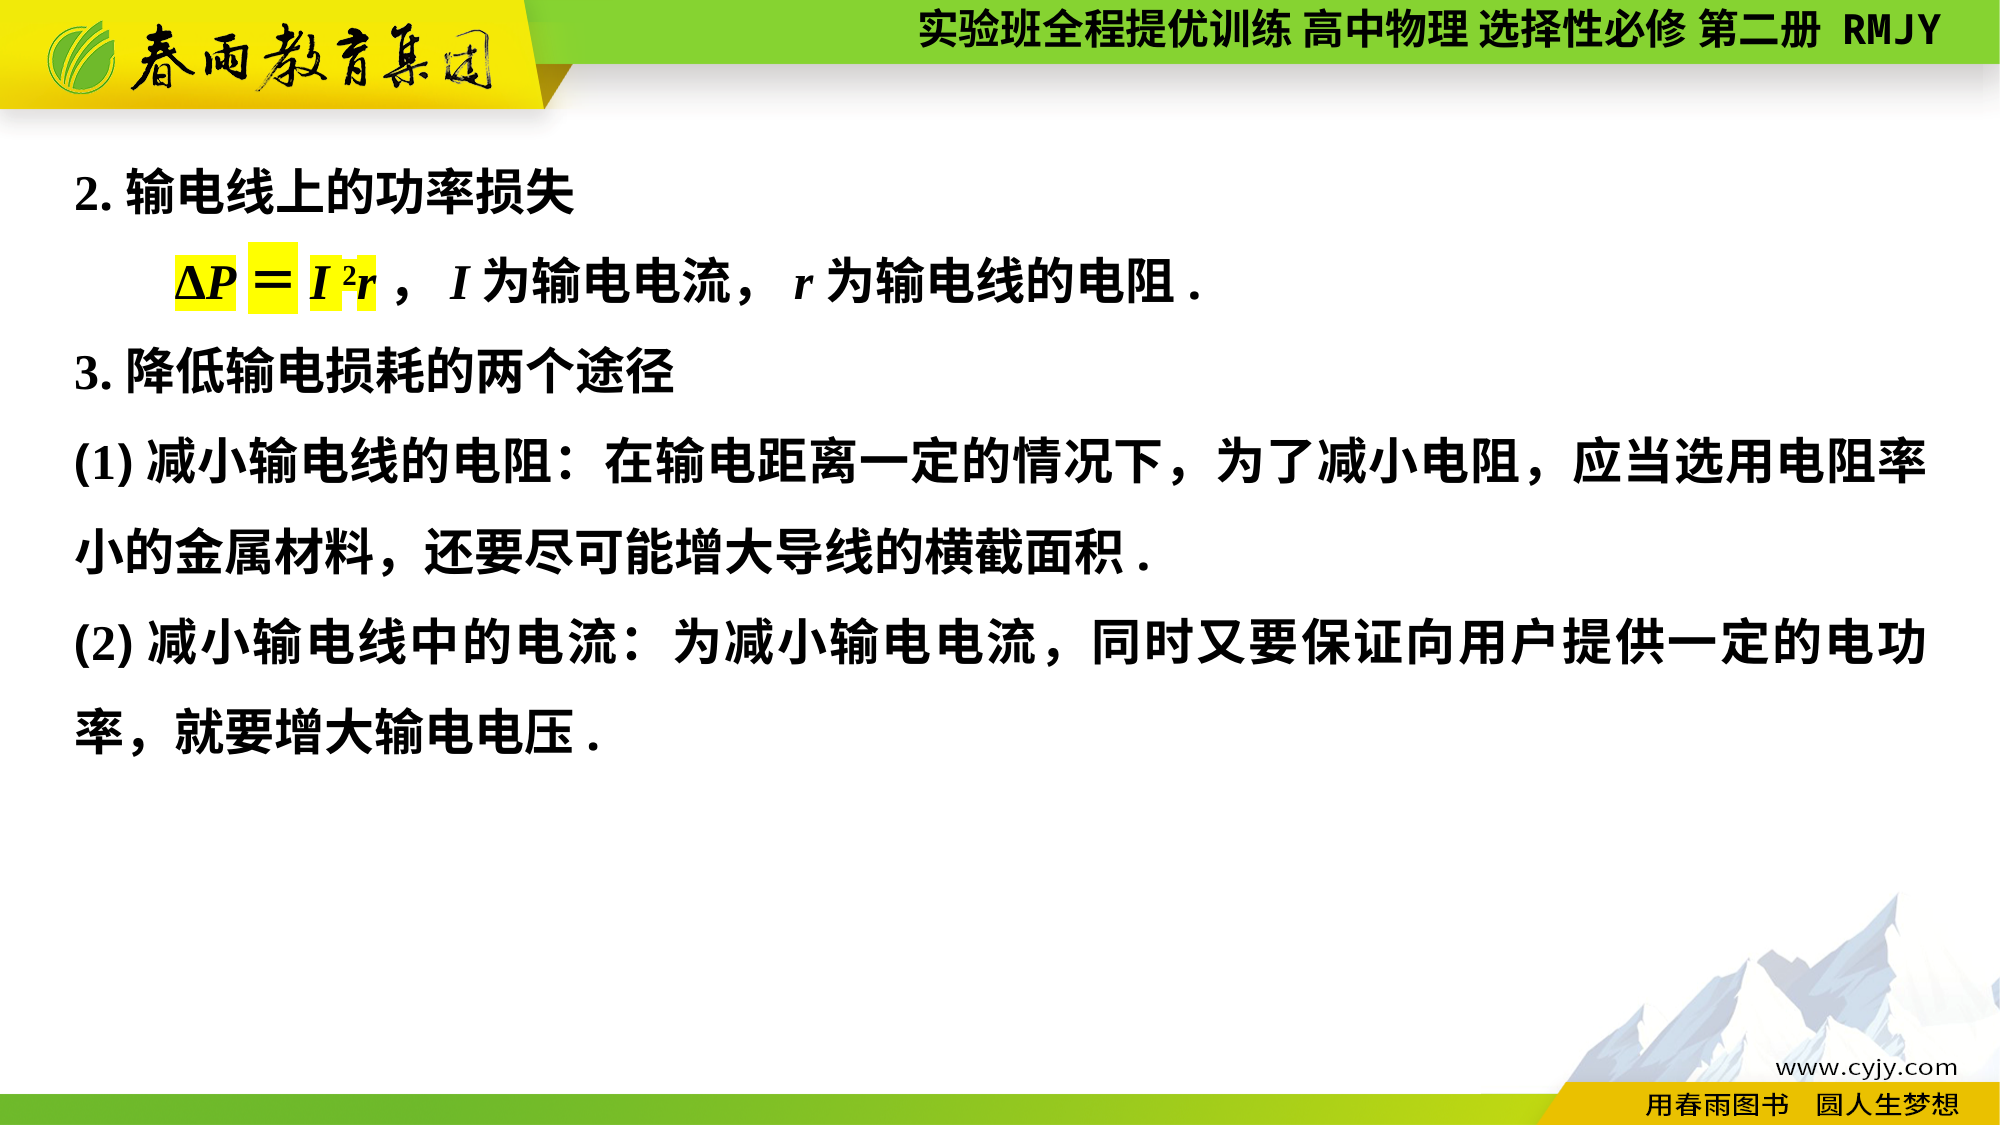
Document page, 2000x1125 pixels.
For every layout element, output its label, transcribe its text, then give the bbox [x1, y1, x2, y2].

picture [0, 0, 2000, 1125]
list 2.输电线上的功率损失 ΔP＝I 2r，I为输电电流，r为输电线的电阻. 3.降低输电损耗的两个途径 (1)减小输电线的电阻：在输电距离一定的情况下，为了减小电阻，应当选用电阻率小的金属材料，还要尽可能增大导线的横截面积. (2)减小输电线中的电流：为减小输电电流，同时又要保证向用户提供一定的电功率，就要增大输电电压. [59, 122, 1944, 774]
